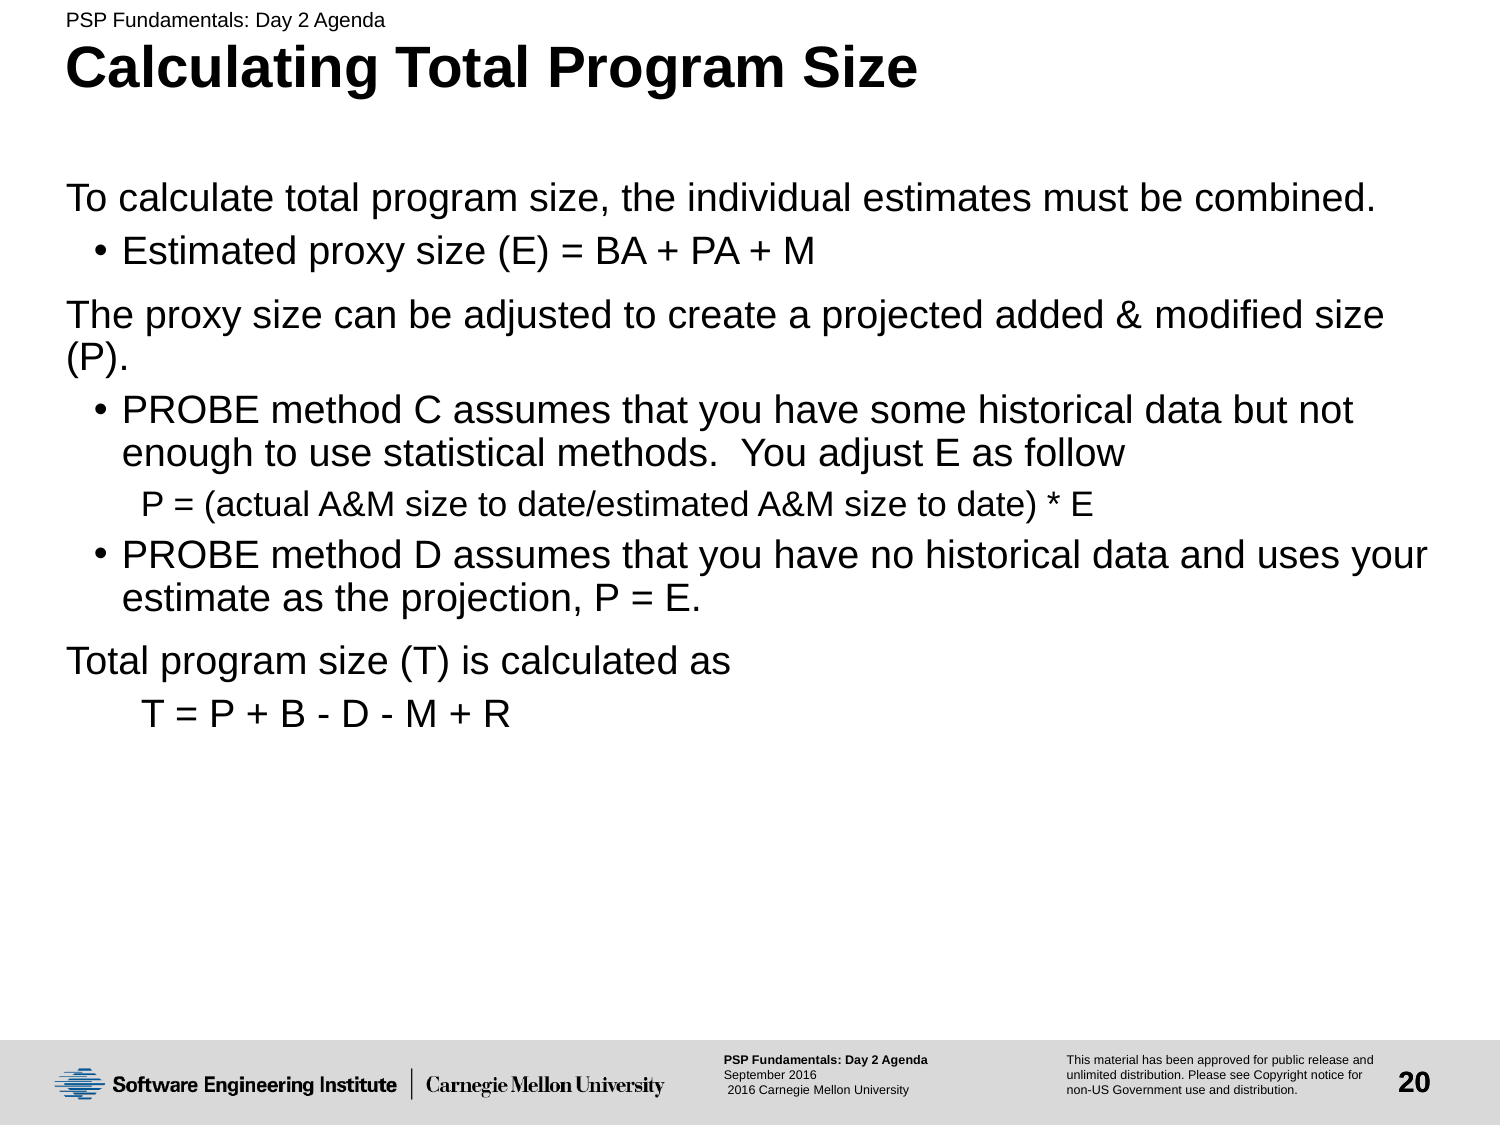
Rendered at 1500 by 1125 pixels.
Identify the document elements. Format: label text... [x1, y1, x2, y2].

title Calculating Total Program Size [65, 37, 1430, 148]
picture [46, 1061, 673, 1104]
list To calculate total program size, the individual estimates must be combined. Estimated proxy size (E) = BA + PA + M The proxy size can be adjusted to create a projected added & modified size (P). PROBE method C assumes that you have some historical data but not enough to use statistical methods. You adjust E as follow P = (actual A&M size to date/estimated A&M size to date) * E PROBE method D assumes that you have no historical data and uses your estimate as the projection, P = E. Total program size (T) is calculated as T = P + B - D - M + R [65, 177, 1431, 1000]
